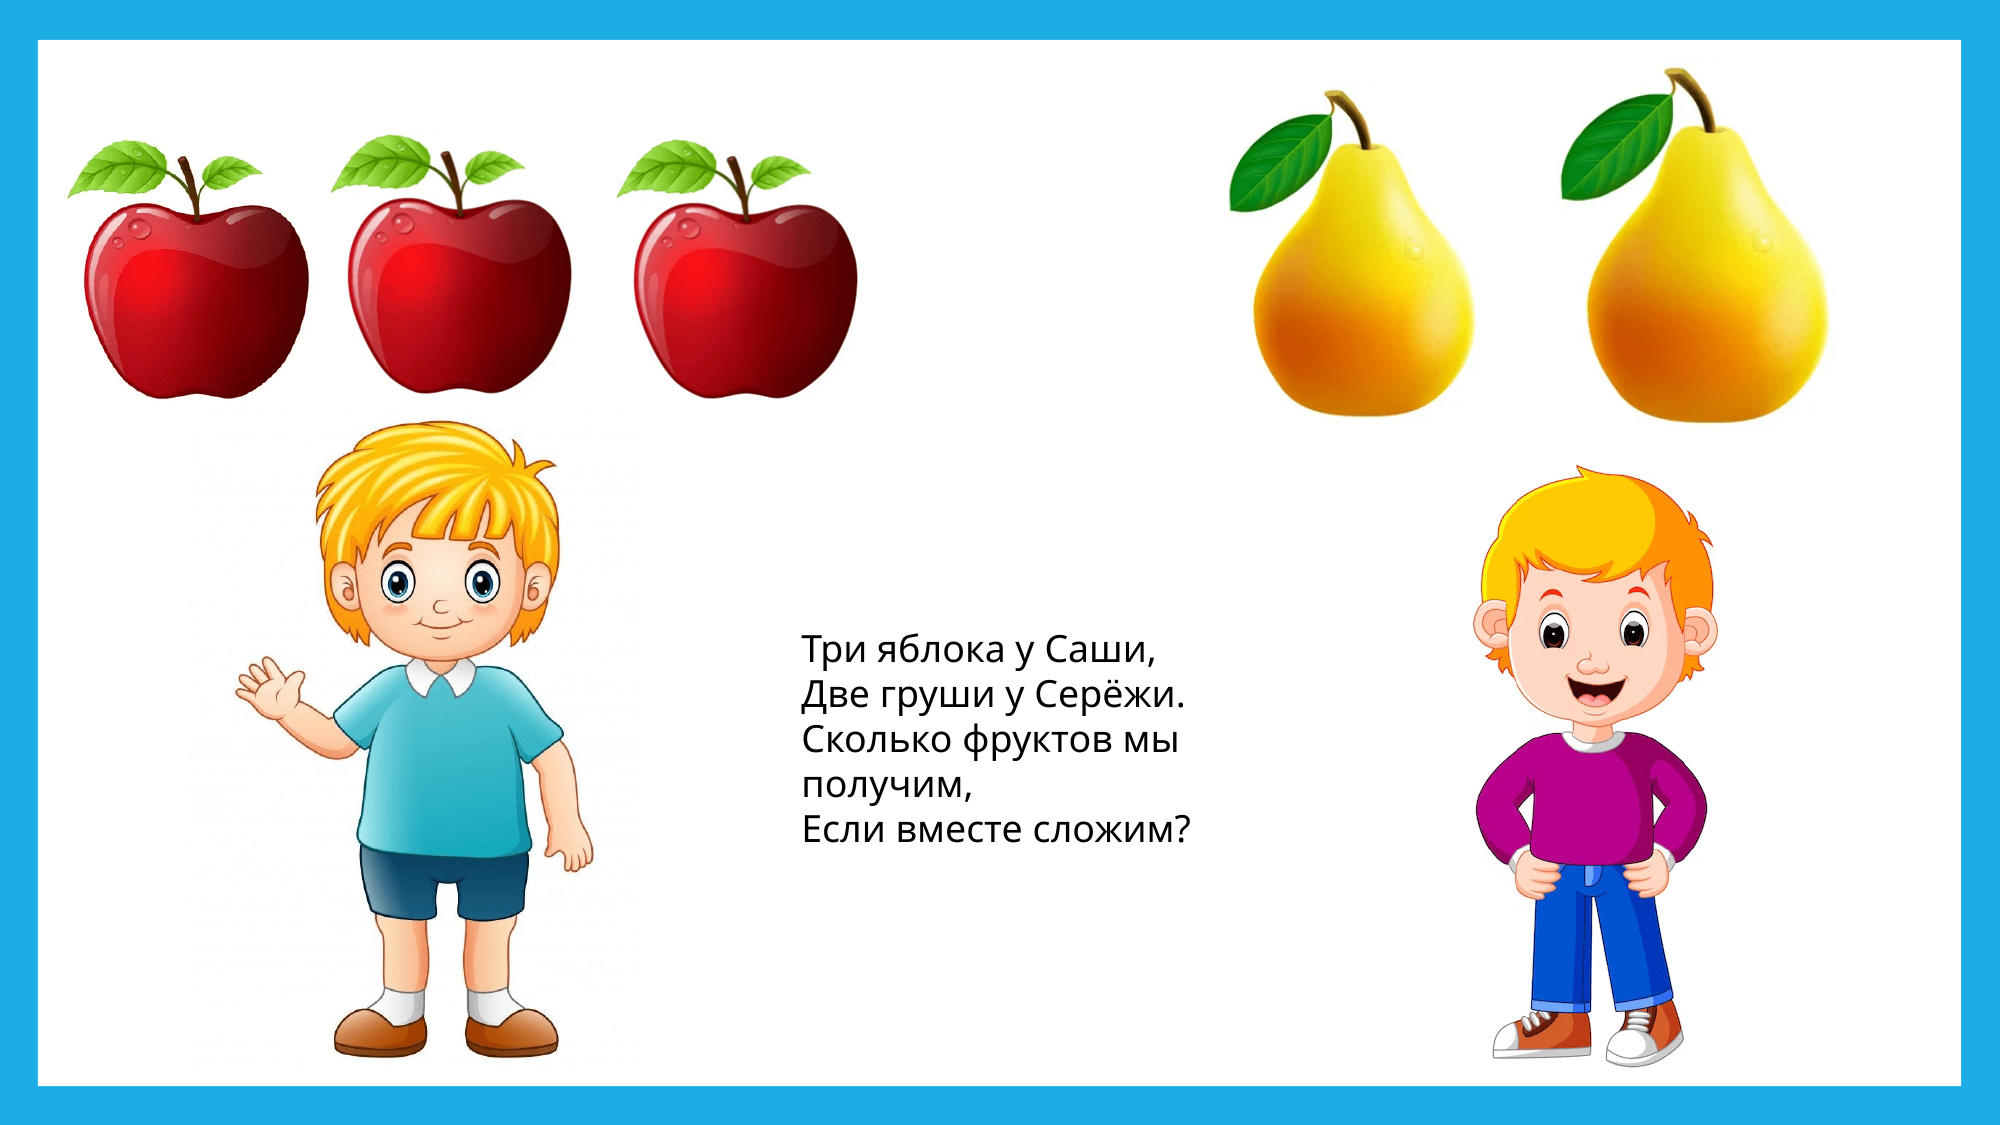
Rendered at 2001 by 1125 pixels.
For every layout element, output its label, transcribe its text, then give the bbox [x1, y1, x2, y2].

picture [55, 132, 583, 402]
picture [1223, 82, 1487, 424]
picture [605, 136, 870, 401]
picture [187, 405, 642, 1073]
picture [1553, 58, 1842, 432]
picture [1293, 458, 1909, 1073]
text_box Три яблока у Саши, Две груши у Серёжи. Сколько фруктов мы получим, Если вместе сложим? [786, 618, 1263, 858]
